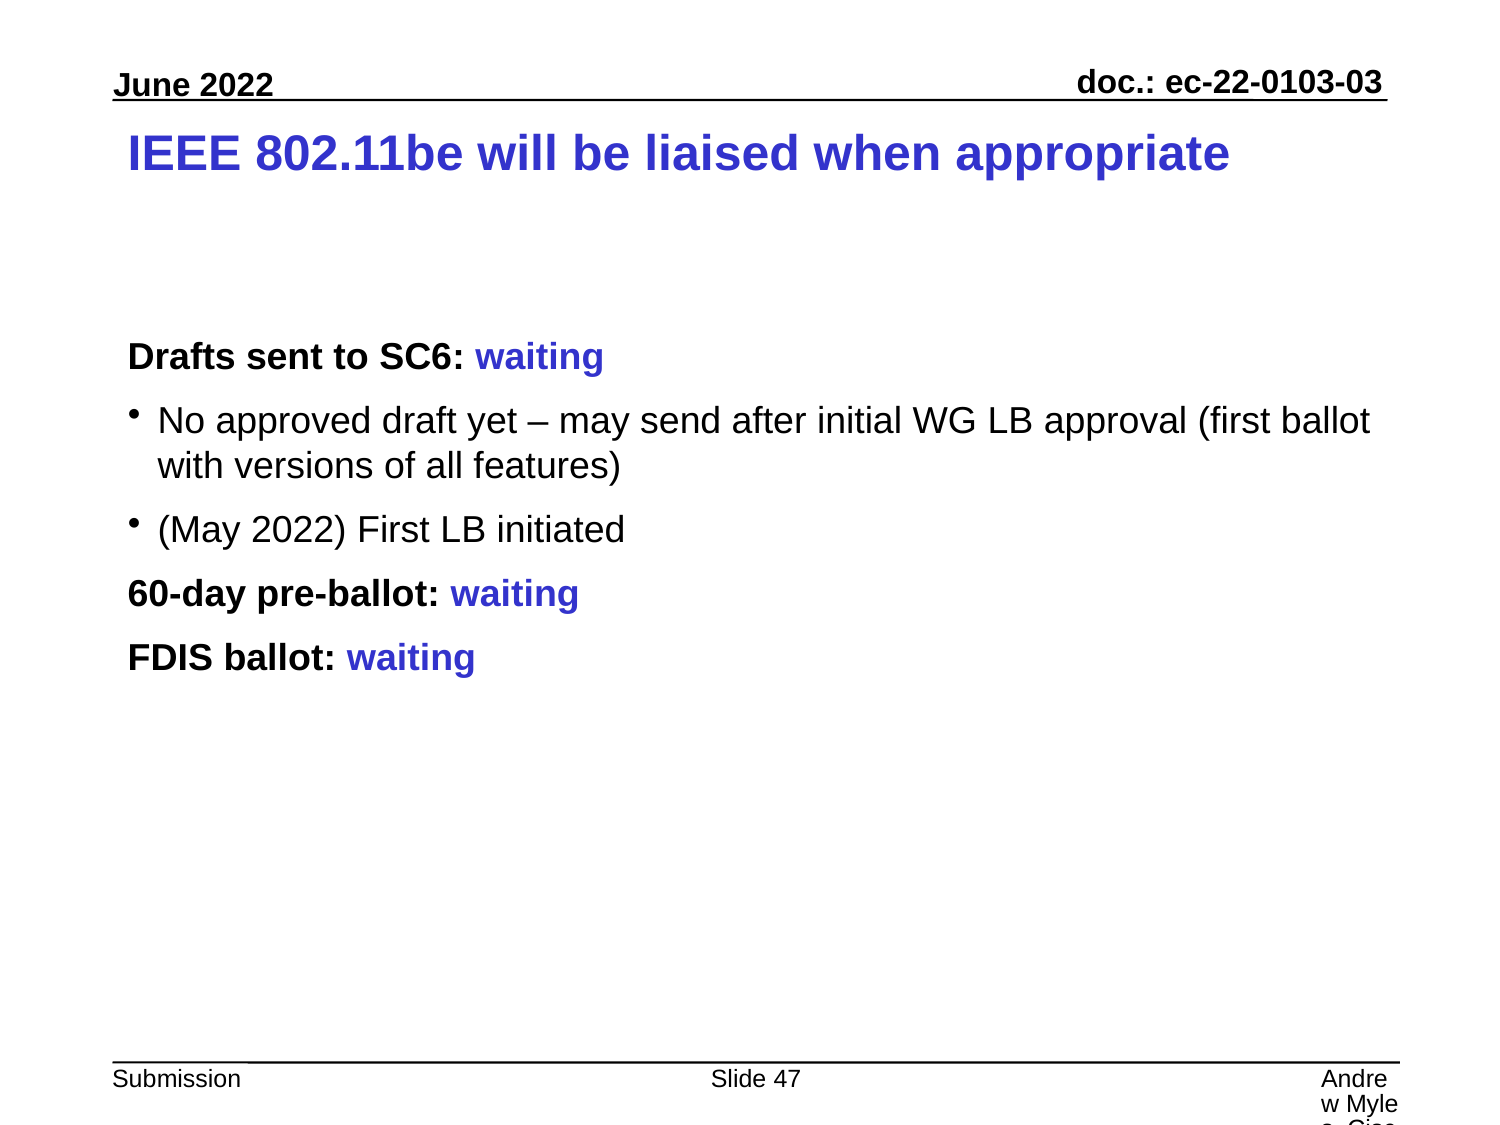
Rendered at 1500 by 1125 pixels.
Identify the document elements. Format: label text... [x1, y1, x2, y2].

slide_number Slide 47 [709, 1061, 803, 1093]
title IEEE 802.11be will be liaised when appropriate [112, 112, 1388, 288]
footer Andrew Myles, Cisco [1320, 1061, 1402, 1093]
list Drafts sent to SC6: waiting No approved draft yet – may send after initial WG LB approval (first ballot with versions of all features) (May 2022) First LB initiated 60-day pre-ballot: waiting FDIS ballot: waiting [112, 324, 1388, 1000]
